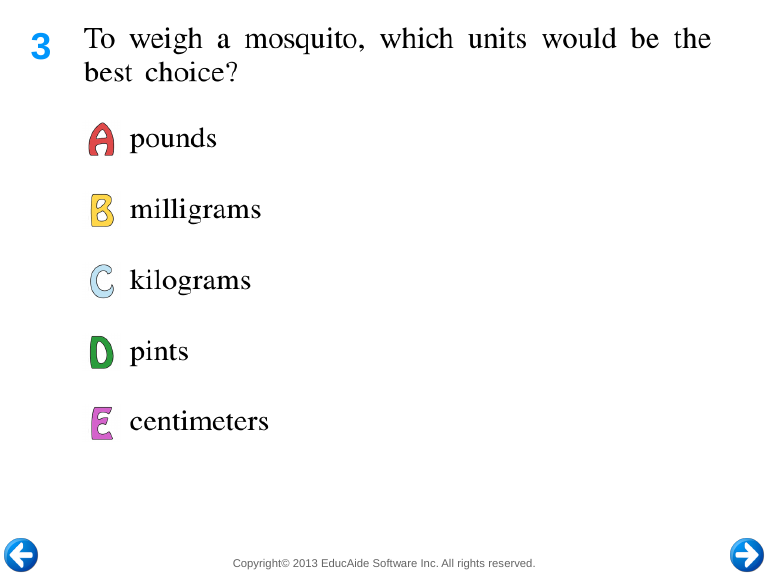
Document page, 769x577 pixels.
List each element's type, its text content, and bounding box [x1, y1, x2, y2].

picture [127, 125, 275, 159]
picture [82, 120, 121, 159]
picture [728, 536, 766, 574]
picture [82, 332, 121, 371]
picture [1, 536, 40, 574]
picture [82, 191, 121, 230]
picture [82, 403, 121, 442]
picture [127, 337, 275, 371]
picture [82, 262, 121, 301]
picture [127, 408, 275, 436]
picture [81, 25, 748, 88]
text_box 3 [0, 14, 82, 75]
text_box Copyright© 2013 EducAide Software Inc. All rights reserved. [45, 548, 722, 576]
picture [127, 196, 275, 230]
picture [127, 266, 275, 300]
